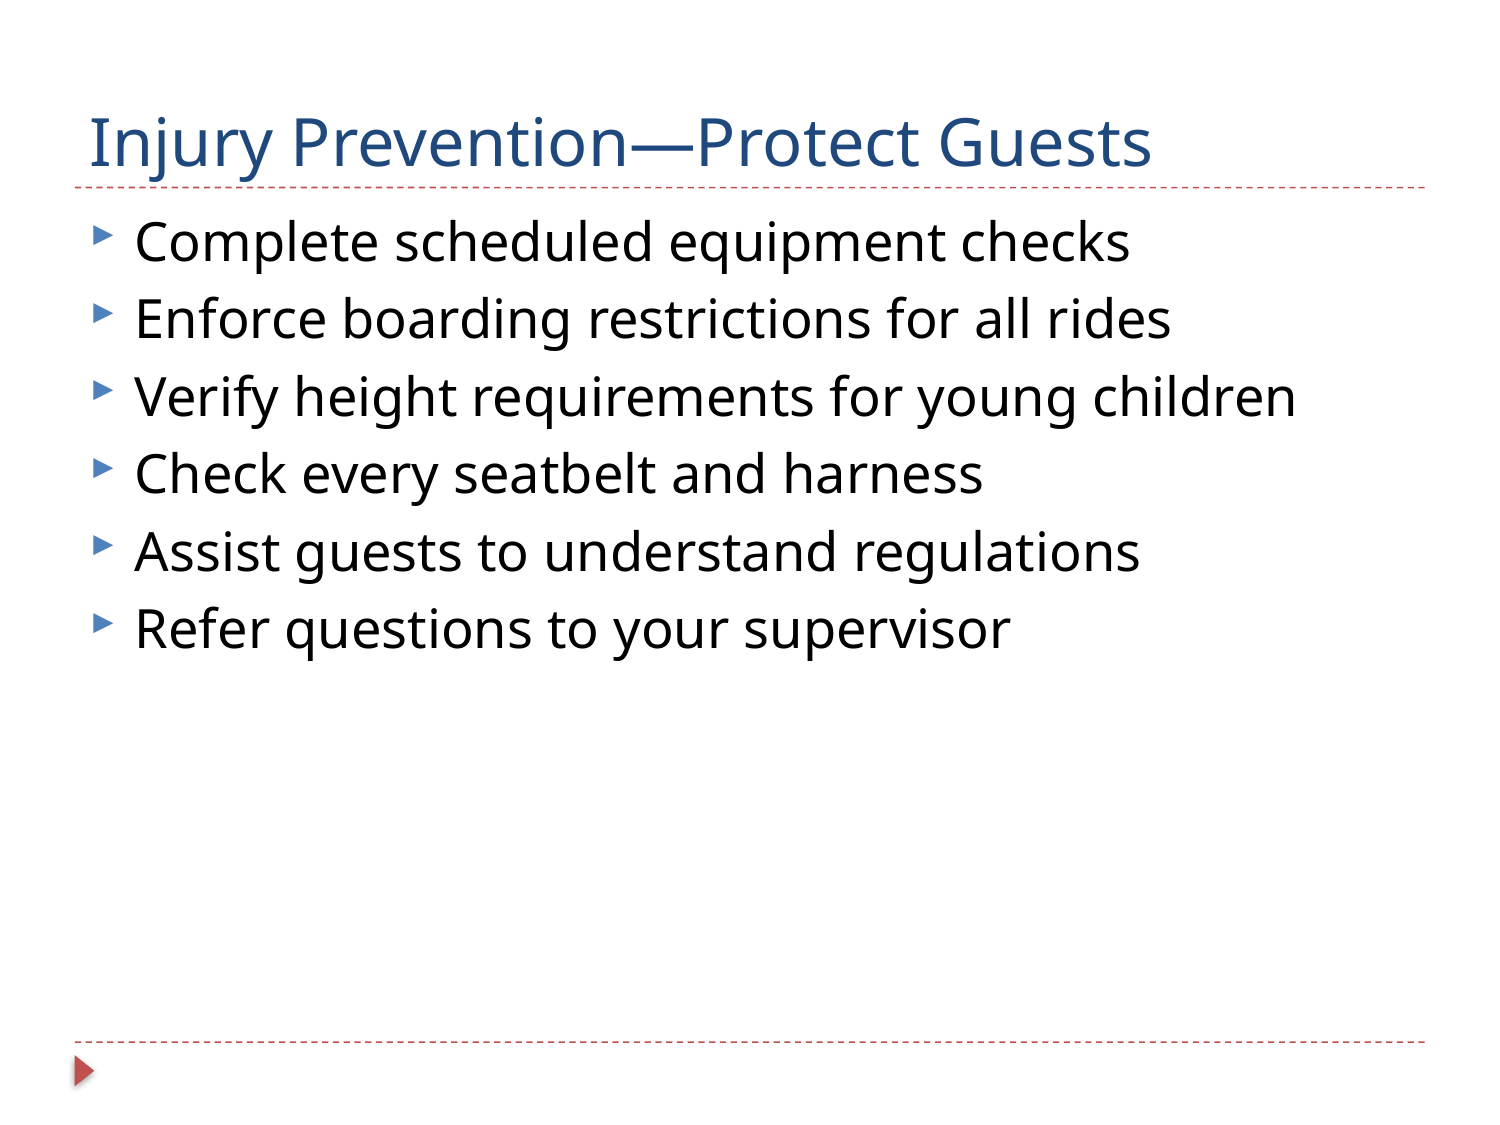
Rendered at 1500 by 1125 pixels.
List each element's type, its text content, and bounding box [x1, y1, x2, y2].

title Injury Prevention—Protect Guests [75, 24, 1425, 188]
list Complete scheduled equipment checks Enforce boarding restrictions for all rides Verify height requirements for young children Check every seatbelt and harness Assist guests to understand regulations Refer questions to your supervisor [75, 200, 1425, 1010]
